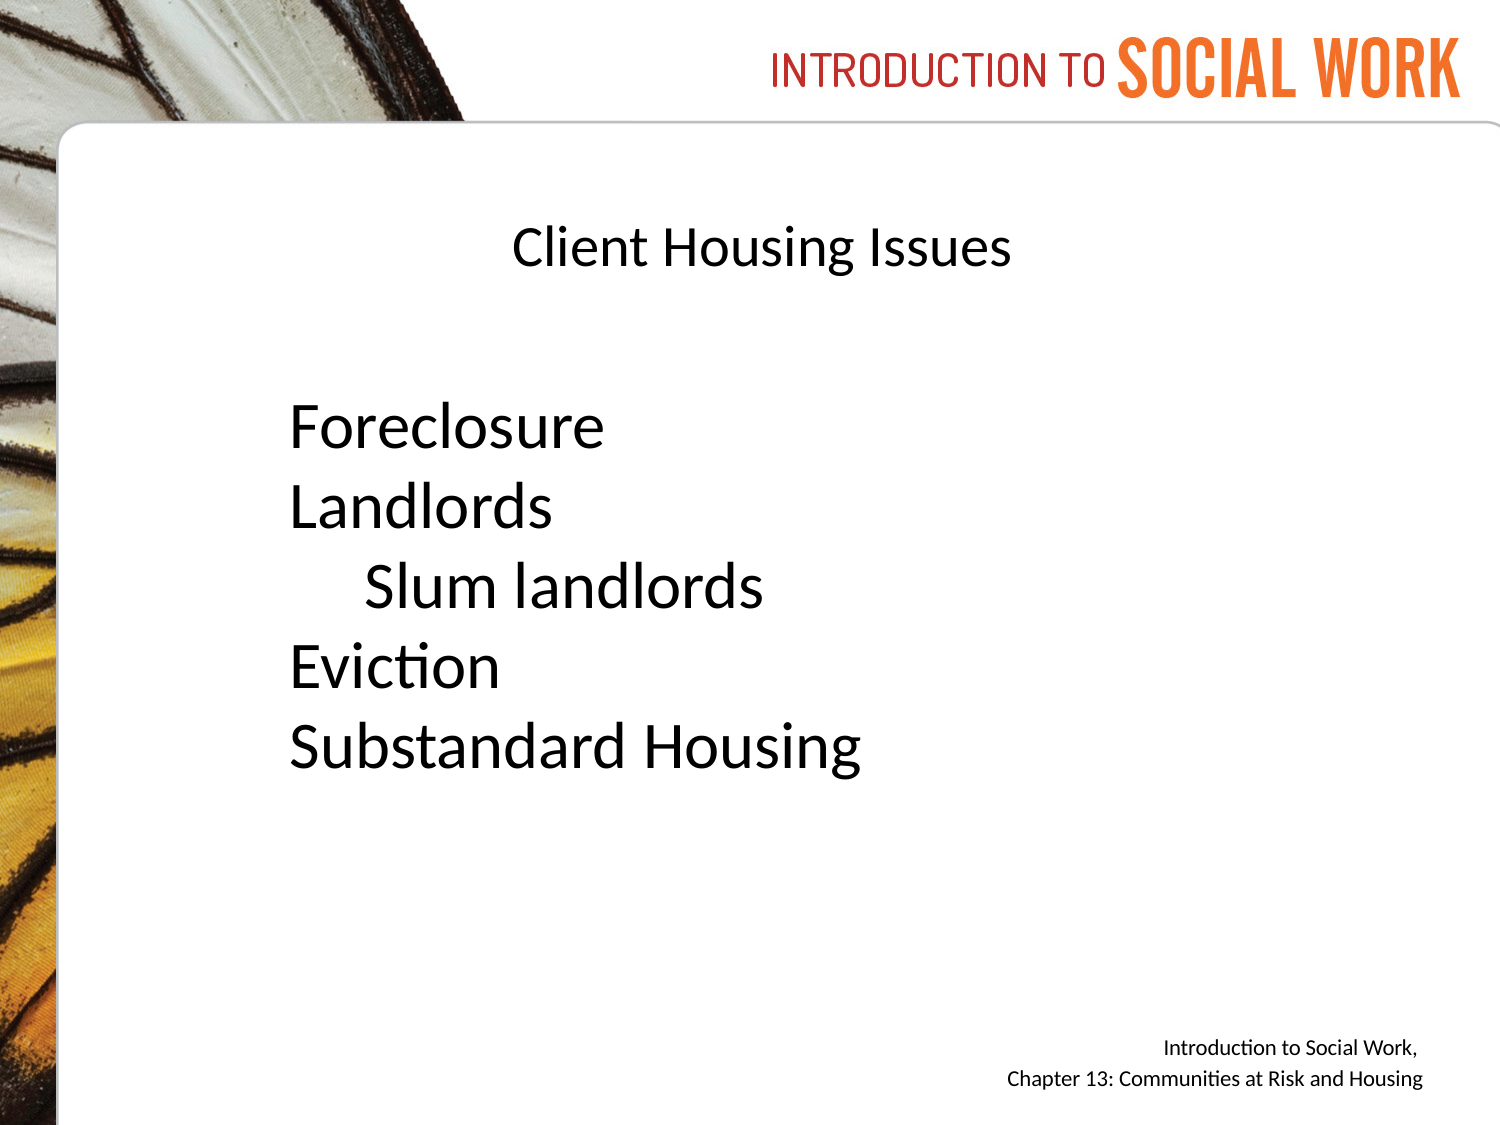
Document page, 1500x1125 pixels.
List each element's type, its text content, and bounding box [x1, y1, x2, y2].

text_box [99, 274, 1438, 1010]
picture [0, 0, 1500, 1125]
title Client Housing Issues [87, 200, 1438, 350]
list Introduction to Social Work, Chapter 13: Communities at Risk and Housing [987, 1025, 1438, 1100]
text_box Foreclosure Landlords Slum landlords Eviction Substandard Housing [200, 374, 1275, 790]
